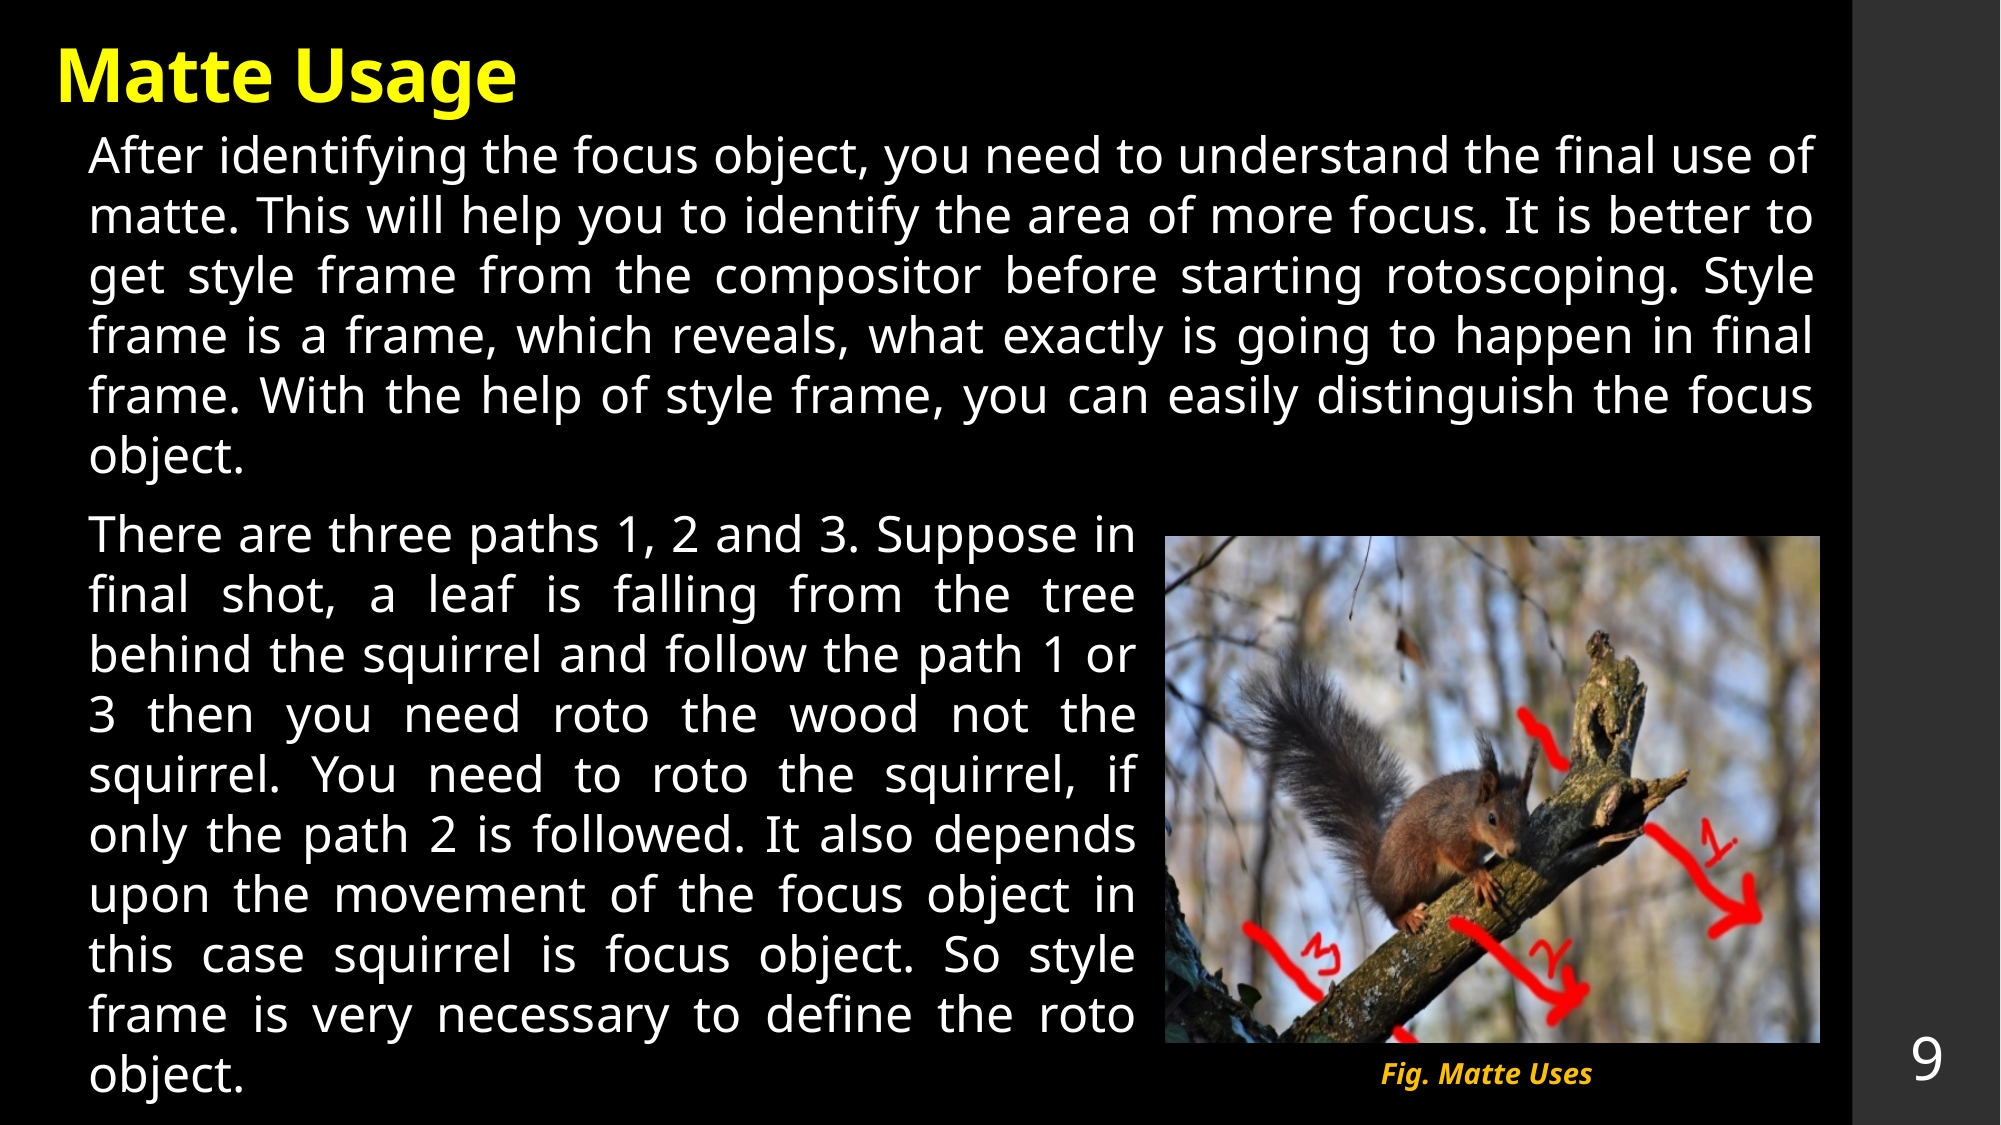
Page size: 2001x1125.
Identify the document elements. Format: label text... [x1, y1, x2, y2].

text_box Fig. Matte Uses [1287, 1052, 1686, 1098]
text_box Matte Usage [39, 28, 546, 126]
slide_number 9 [1852, 1012, 2000, 1110]
text_box After identifying the focus object, you need to understand the final use of matte. This will help you to identify the area of more focus. It is better to get style frame from the compositor before starting rotoscoping. Style frame is a frame, which reveals, what exactly is going to happen in final frame. With the help of style frame, you can easily distinguish the focus object. [73, 116, 1831, 491]
text_box There are three paths 1, 2 and 3. Suppose in final shot, a leaf is falling from the tree behind the squirrel and follow the path 1 or 3 then you need roto the wood not the squirrel. You need to roto the squirrel, if only the path 2 is followed. It also depends upon the movement of the focus object in this case squirrel is focus object. So style frame is very necessary to define the roto object. [73, 494, 1153, 1110]
picture [1165, 535, 1821, 1043]
